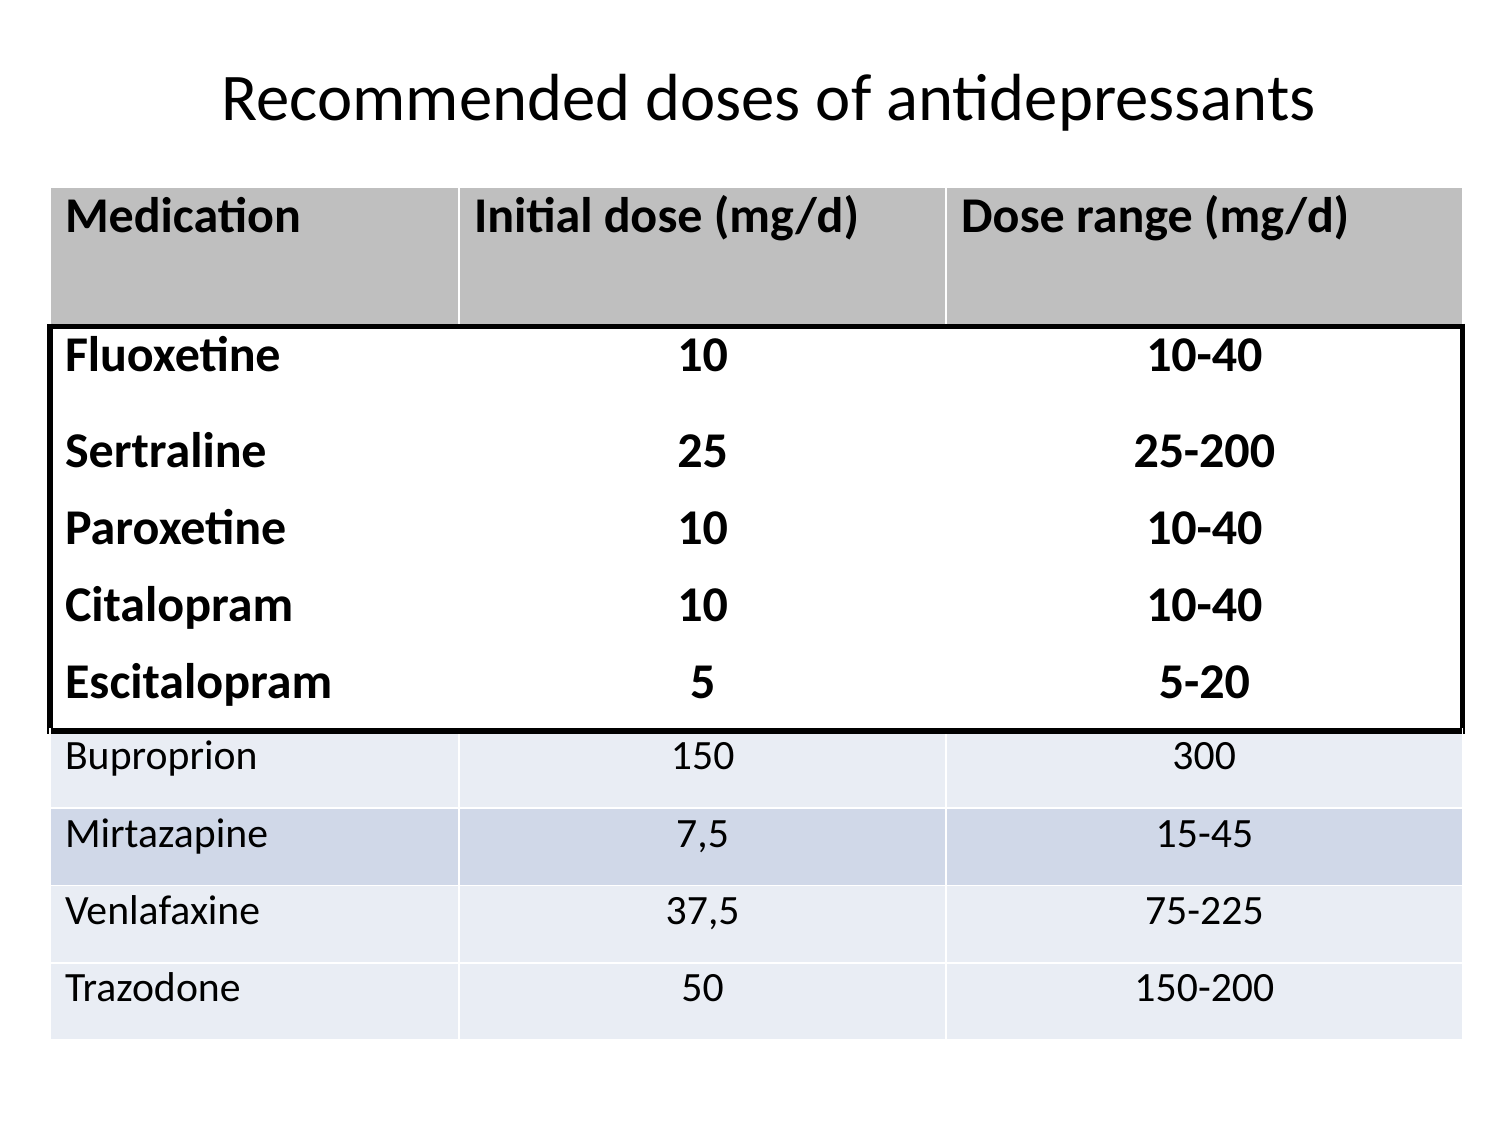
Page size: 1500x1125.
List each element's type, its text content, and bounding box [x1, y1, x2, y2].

table_cell 10 [460, 329, 945, 422]
table_cell 10-40 [947, 329, 1460, 422]
table_cell 10 [460, 576, 945, 654]
table_cell 150-200 [947, 964, 1462, 1039]
table_cell Trazodone [51, 964, 458, 1039]
table_cell 37,5 [460, 886, 945, 962]
table_cell 7,5 [460, 809, 945, 885]
table_cell Sertraline [53, 422, 458, 499]
table_header Initial dose (mg/d) [460, 188, 945, 324]
table_cell 25 [460, 422, 945, 499]
table_cell 10-40 [947, 499, 1460, 576]
table_header Dose range (mg/d) [947, 188, 1462, 324]
table_cell Citalopram [53, 576, 458, 654]
table_cell 25-200 [947, 422, 1460, 499]
table_cell Mirtazapine [51, 809, 458, 885]
table_cell 150 [460, 734, 945, 807]
table_cell 300 [947, 734, 1462, 807]
table_cell 15-45 [947, 809, 1462, 885]
table_cell Fluoxetine [53, 329, 458, 422]
table_cell Venlafaxine [51, 886, 458, 962]
table_cell 5-20 [947, 654, 1460, 728]
table_cell Escitalopram [53, 654, 458, 728]
table_cell 10 [460, 499, 945, 576]
table_cell 5 [460, 654, 945, 728]
table_cell 50 [460, 964, 945, 1039]
text_box Recommended doses of antidepressants [37, 46, 1500, 141]
table_cell 75-225 [947, 886, 1462, 962]
table_cell Buproprion [51, 734, 458, 807]
table_header Medication [51, 188, 458, 324]
table_cell Paroxetine [53, 499, 458, 576]
table_cell 10-40 [947, 576, 1460, 654]
